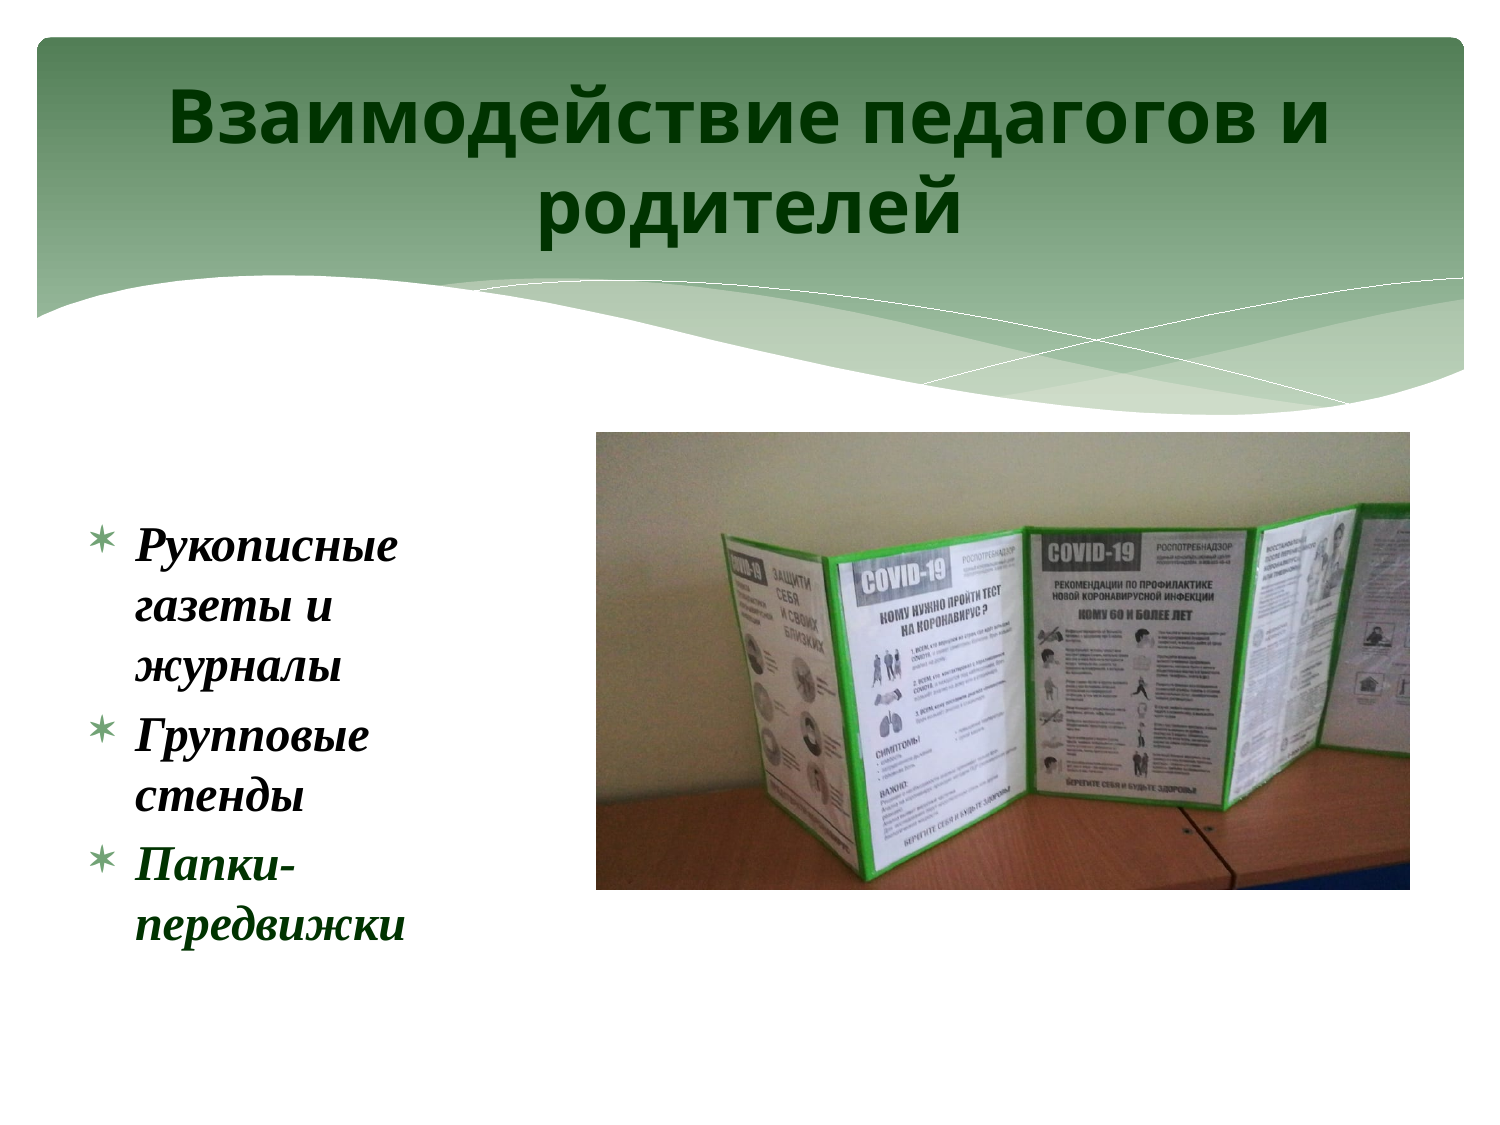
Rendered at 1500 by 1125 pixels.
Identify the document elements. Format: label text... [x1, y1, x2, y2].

title Взаимодействие педагогов и родителей [75, 55, 1425, 261]
picture [596, 432, 1410, 891]
list Рукописные газеты и журналы Групповые стенды Папки-передвижки [75, 503, 538, 881]
